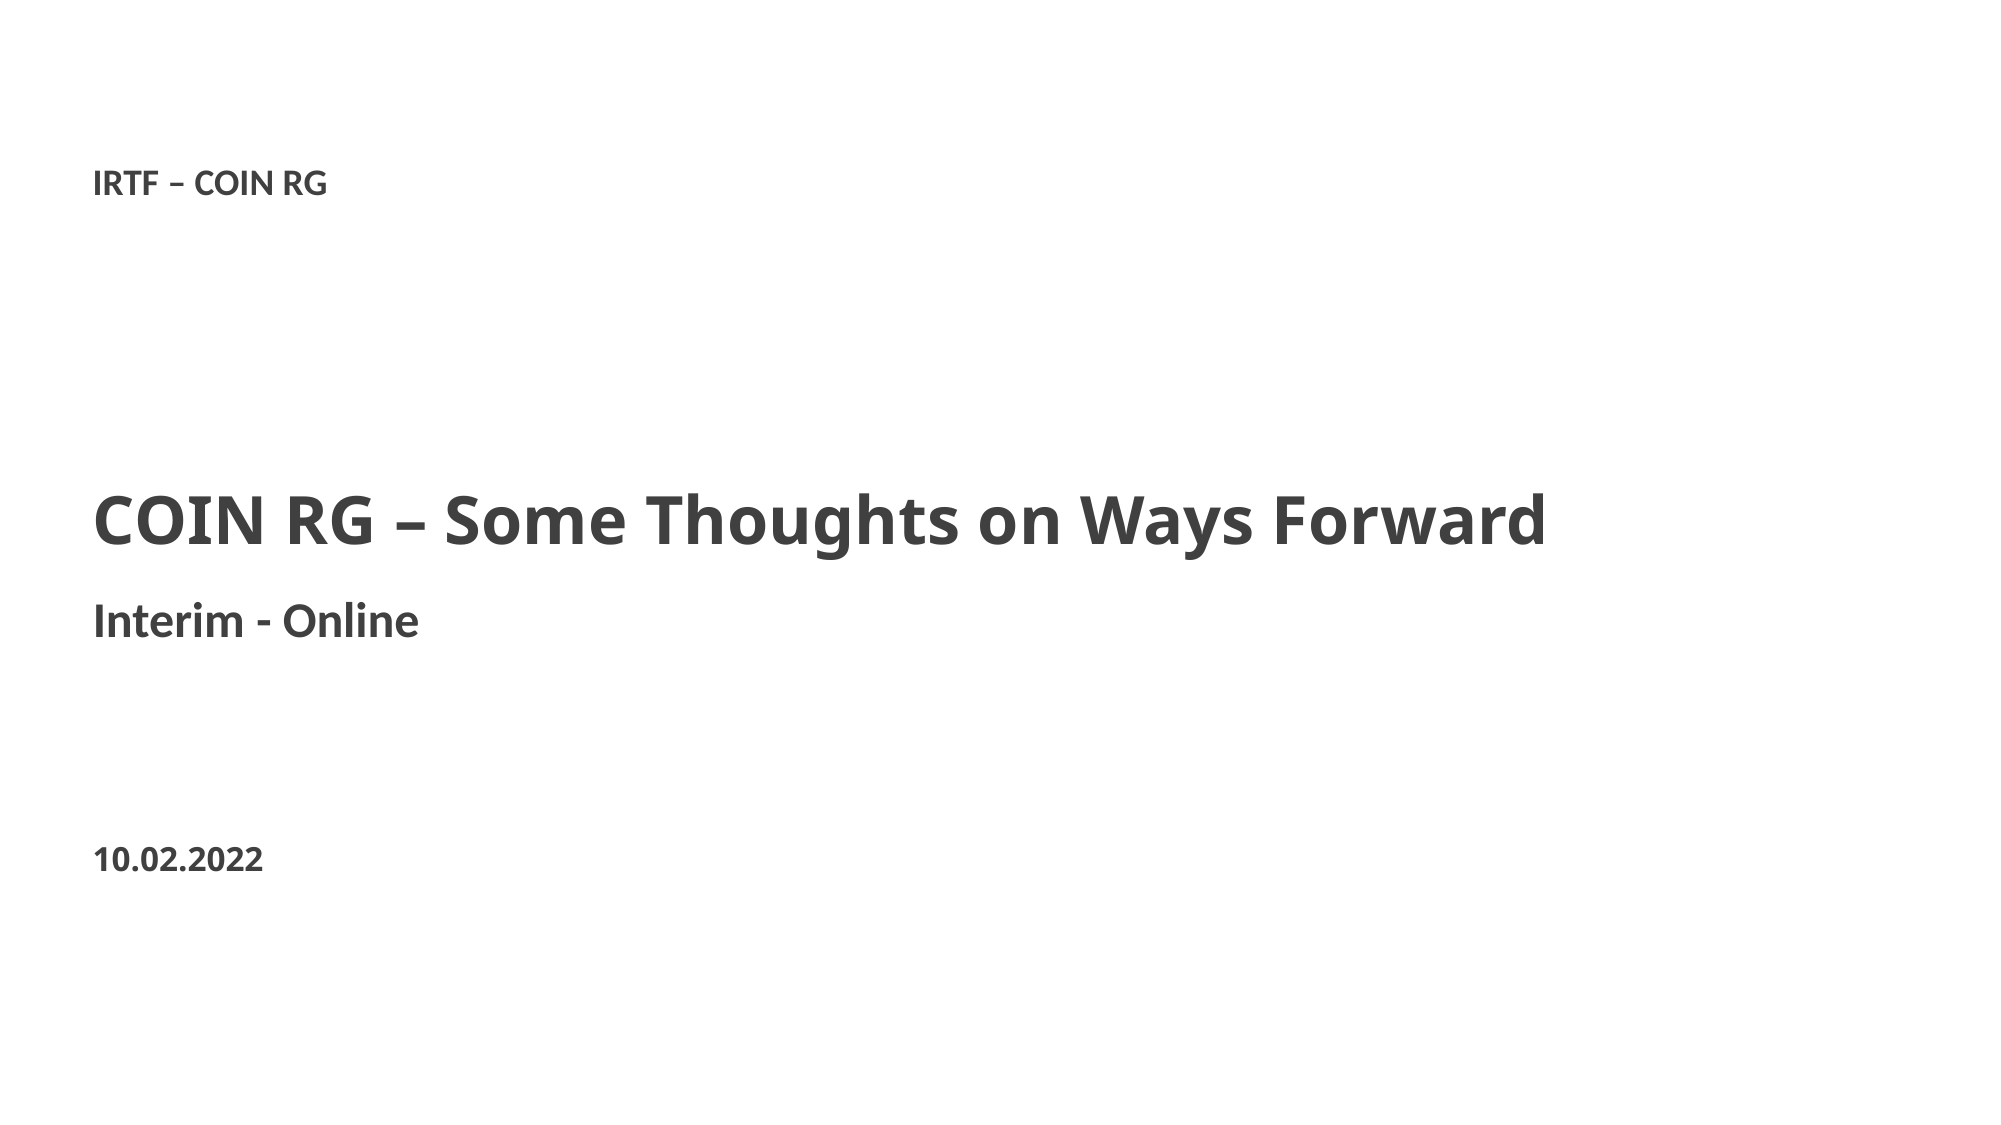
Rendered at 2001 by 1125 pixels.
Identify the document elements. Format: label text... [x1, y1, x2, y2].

text_box IRTF – COIN RG [77, 153, 1236, 211]
text_box 10.02.2022 [77, 828, 606, 886]
text_box COIN RG – Some Thoughts on Ways Forward Interim - Online [78, 337, 1959, 748]
